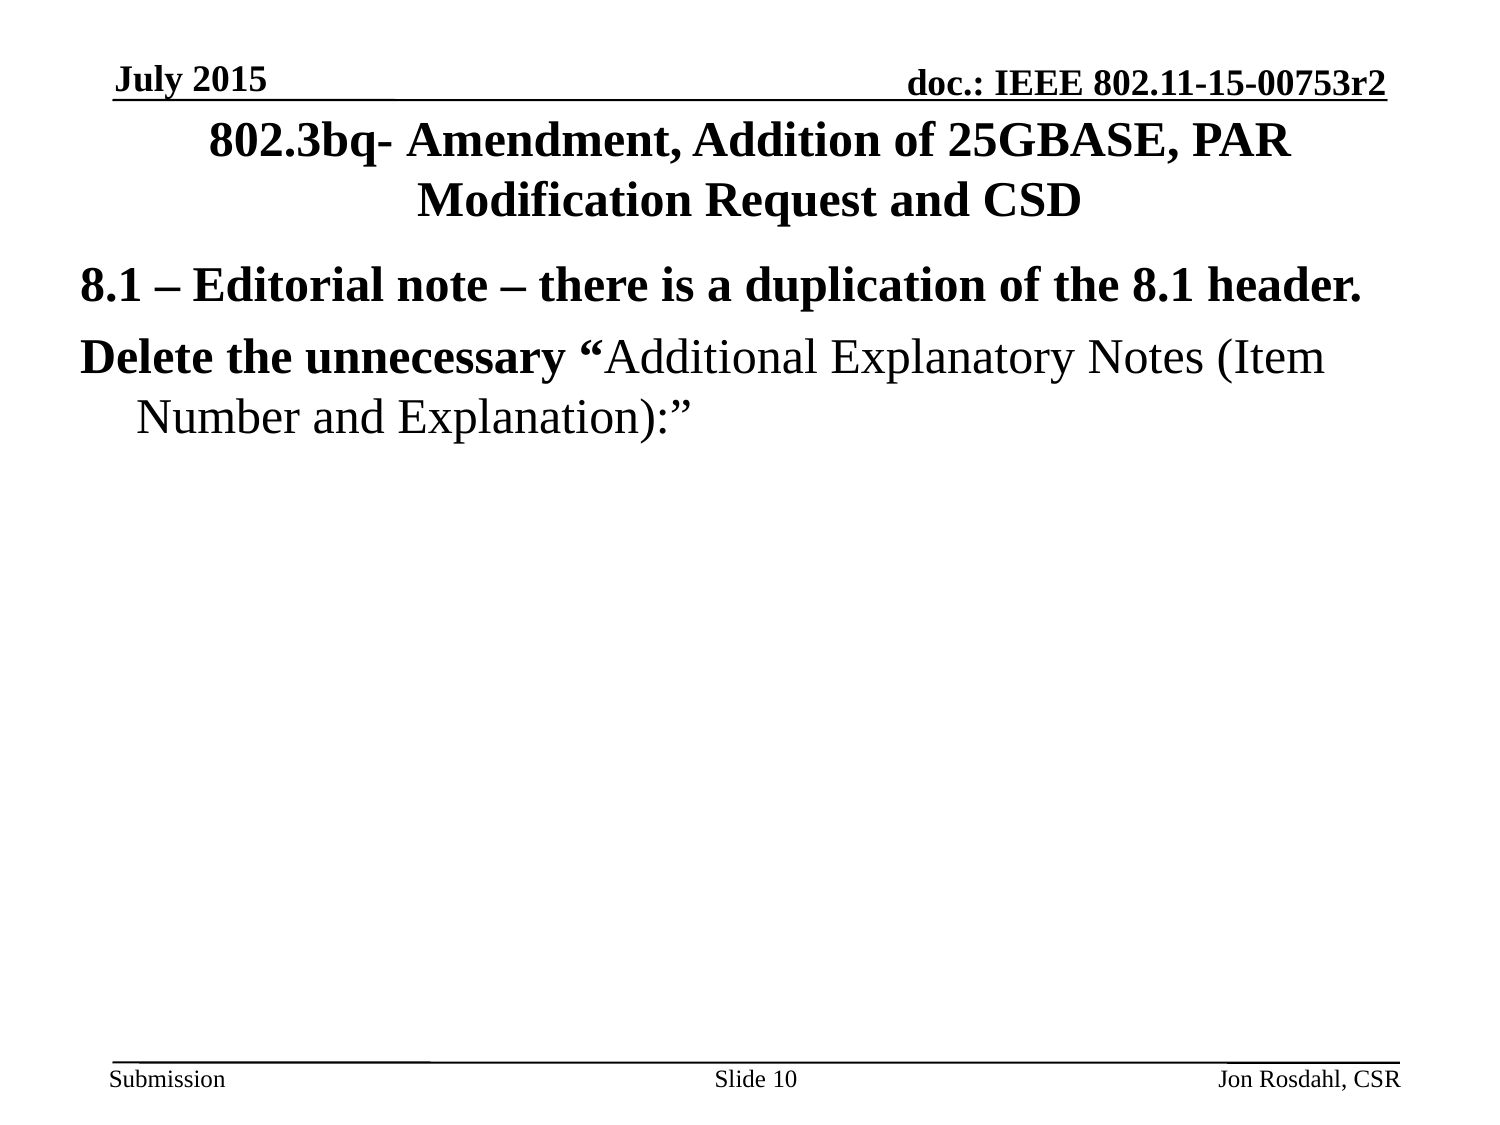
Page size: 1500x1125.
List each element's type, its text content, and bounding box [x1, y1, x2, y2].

title 802.3bq- Amendment, Addition of 25GBASE, PAR Modification Request and CSD [112, 112, 1388, 221]
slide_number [114, 54, 423, 100]
list 8.1 – Editorial note – there is a duplication of the 8.1 header. Delete the unnecessary “Additional Explanatory Notes (Item Number and Explanation):” [64, 243, 1436, 1048]
slide_number Slide 10 [712, 1061, 800, 1123]
footer Jon Rosdahl, CSR [878, 1061, 1402, 1093]
